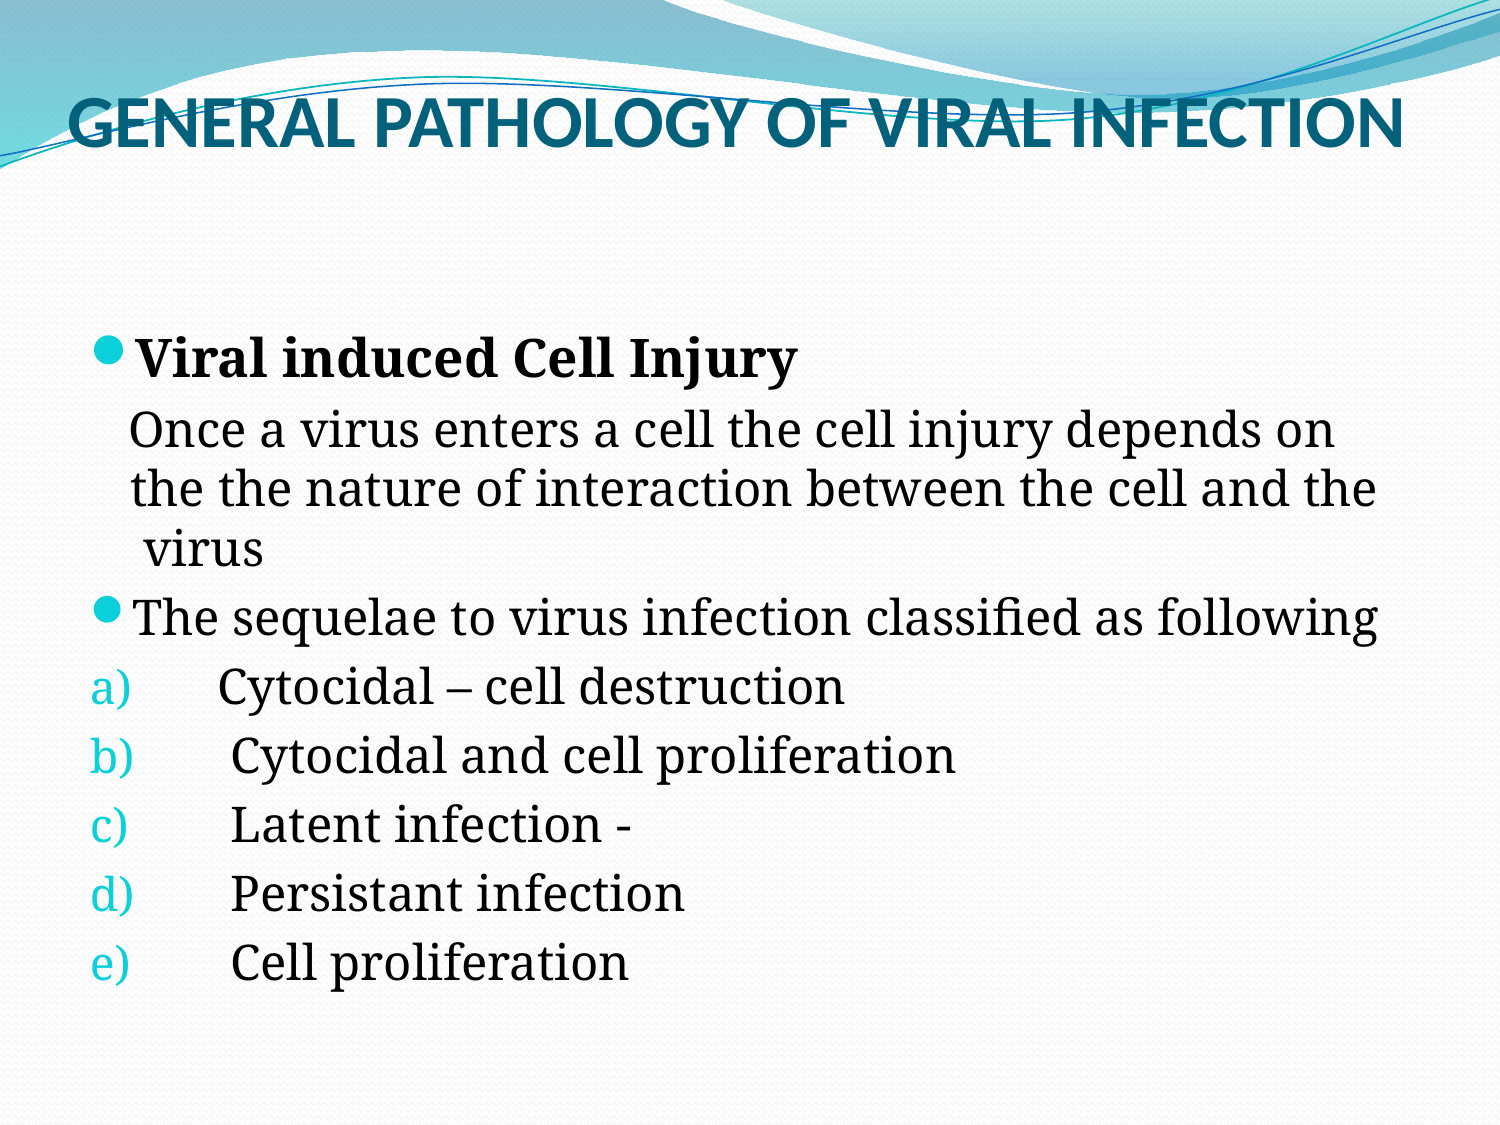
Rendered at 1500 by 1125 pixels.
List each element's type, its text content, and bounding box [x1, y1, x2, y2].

list Viral induced Cell Injury Once a virus enters a cell the cell injury depends on the the nature of interaction between the cell and the virus The sequelae to virus infection classified as following Cytocidal – cell destruction Cytocidal and cell proliferation Latent infection - Persistant infection Cell proliferation [75, 317, 1425, 1038]
title GENERAL PATHOLOGY OF VIRAL INFECTION [50, 75, 1425, 303]
